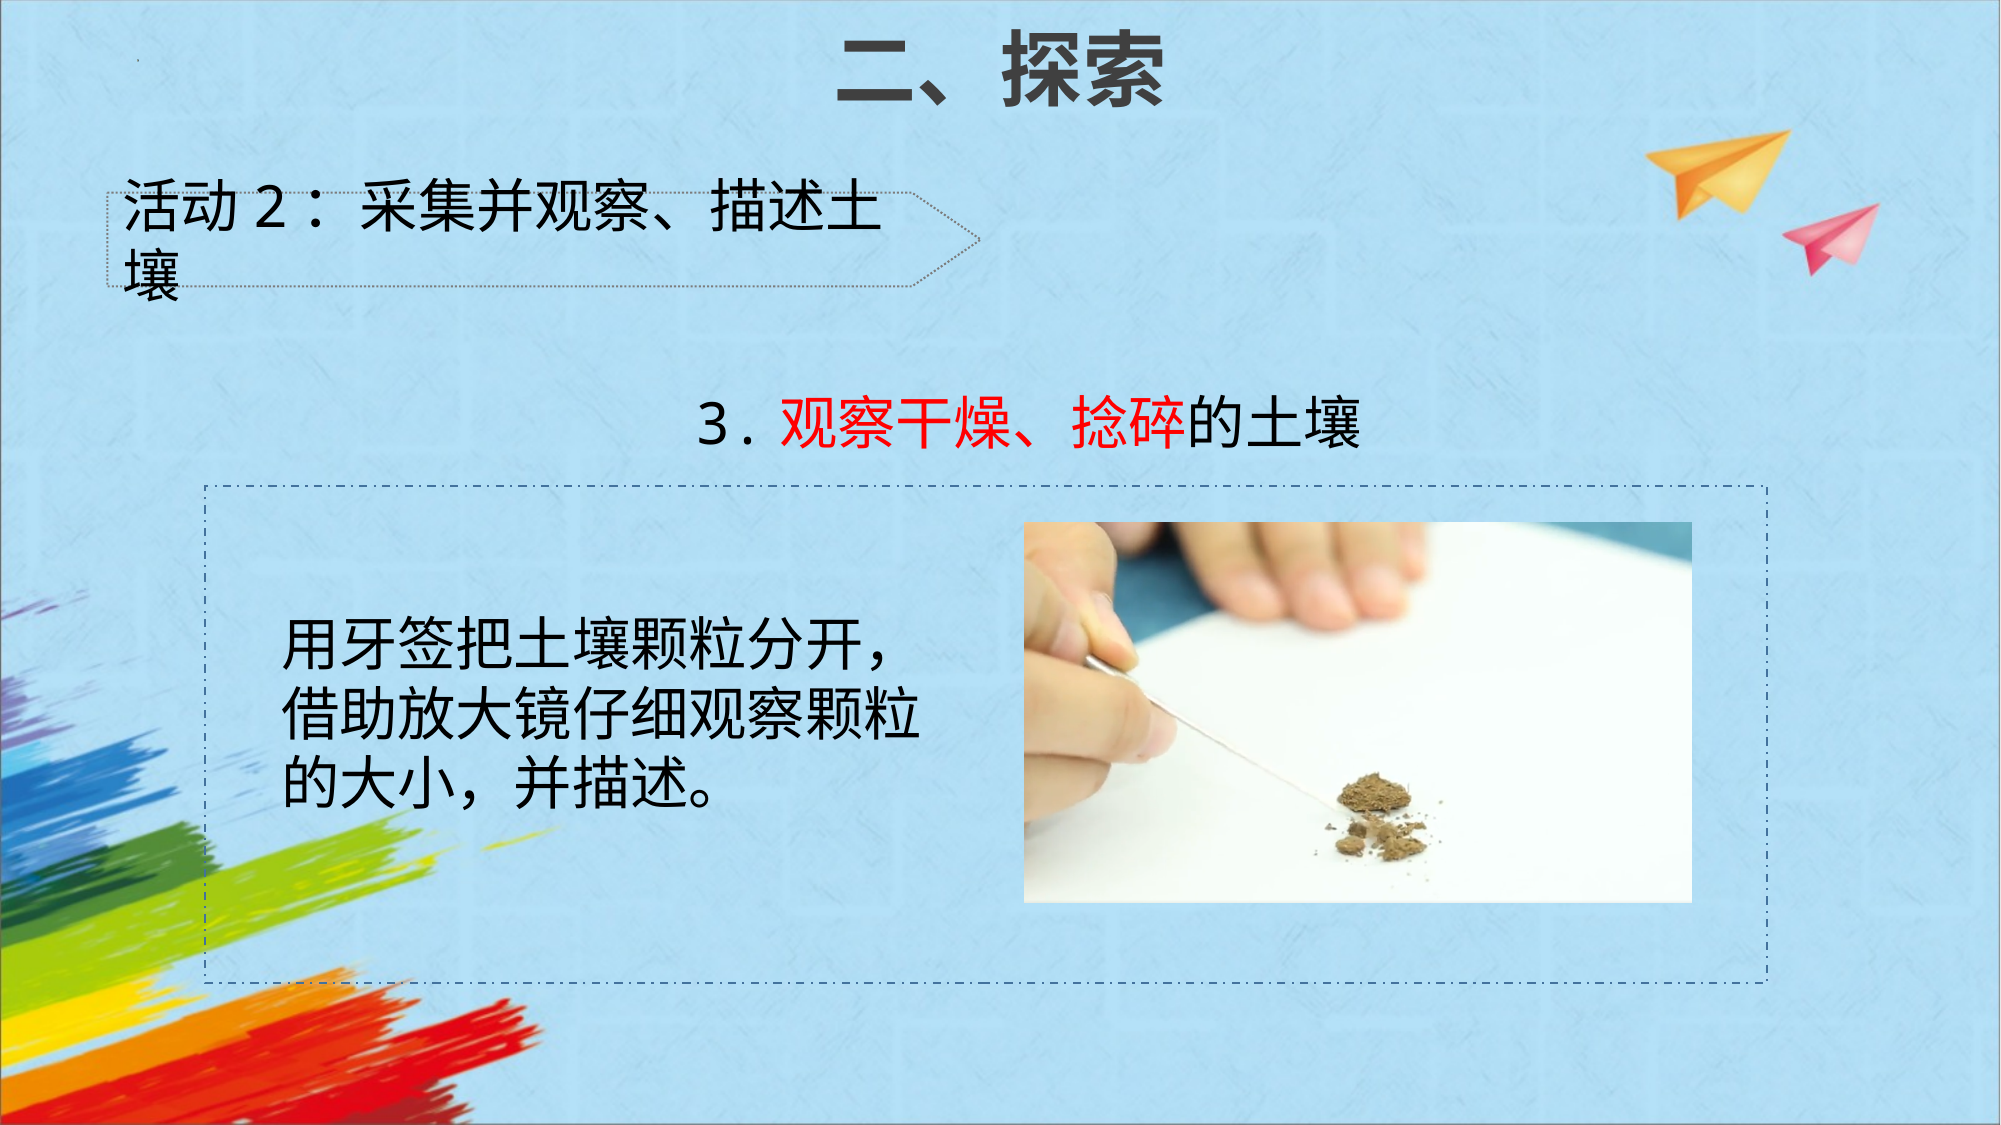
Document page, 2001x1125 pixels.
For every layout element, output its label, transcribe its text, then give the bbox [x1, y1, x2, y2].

title 二、探索 [137, 0, 1863, 135]
text_box 3.观察干燥、捻碎的土壤 [620, 344, 1437, 464]
text_box [204, 485, 1768, 984]
text_box 活动2：采集并观察、描述土壤 [106, 191, 981, 288]
picture [0, 0, 2001, 1125]
